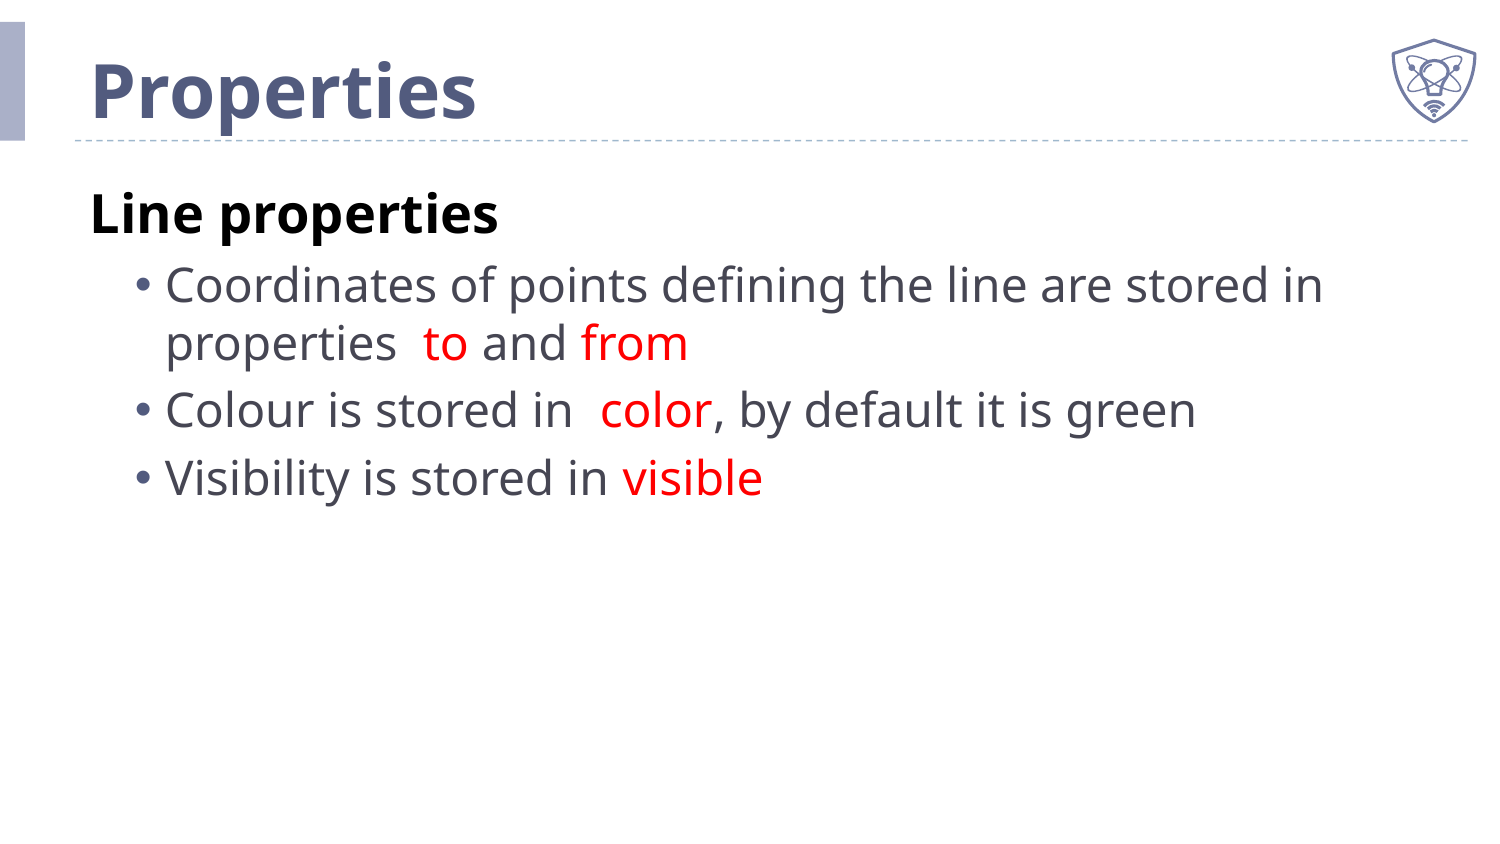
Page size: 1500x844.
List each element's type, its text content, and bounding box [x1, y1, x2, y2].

title Properties [75, 18, 1475, 141]
list Line properties Coordinates of points defining the line are stored in properties to and from Colour is stored in color, by default it is green Visibility is stored in visible [75, 171, 1475, 835]
